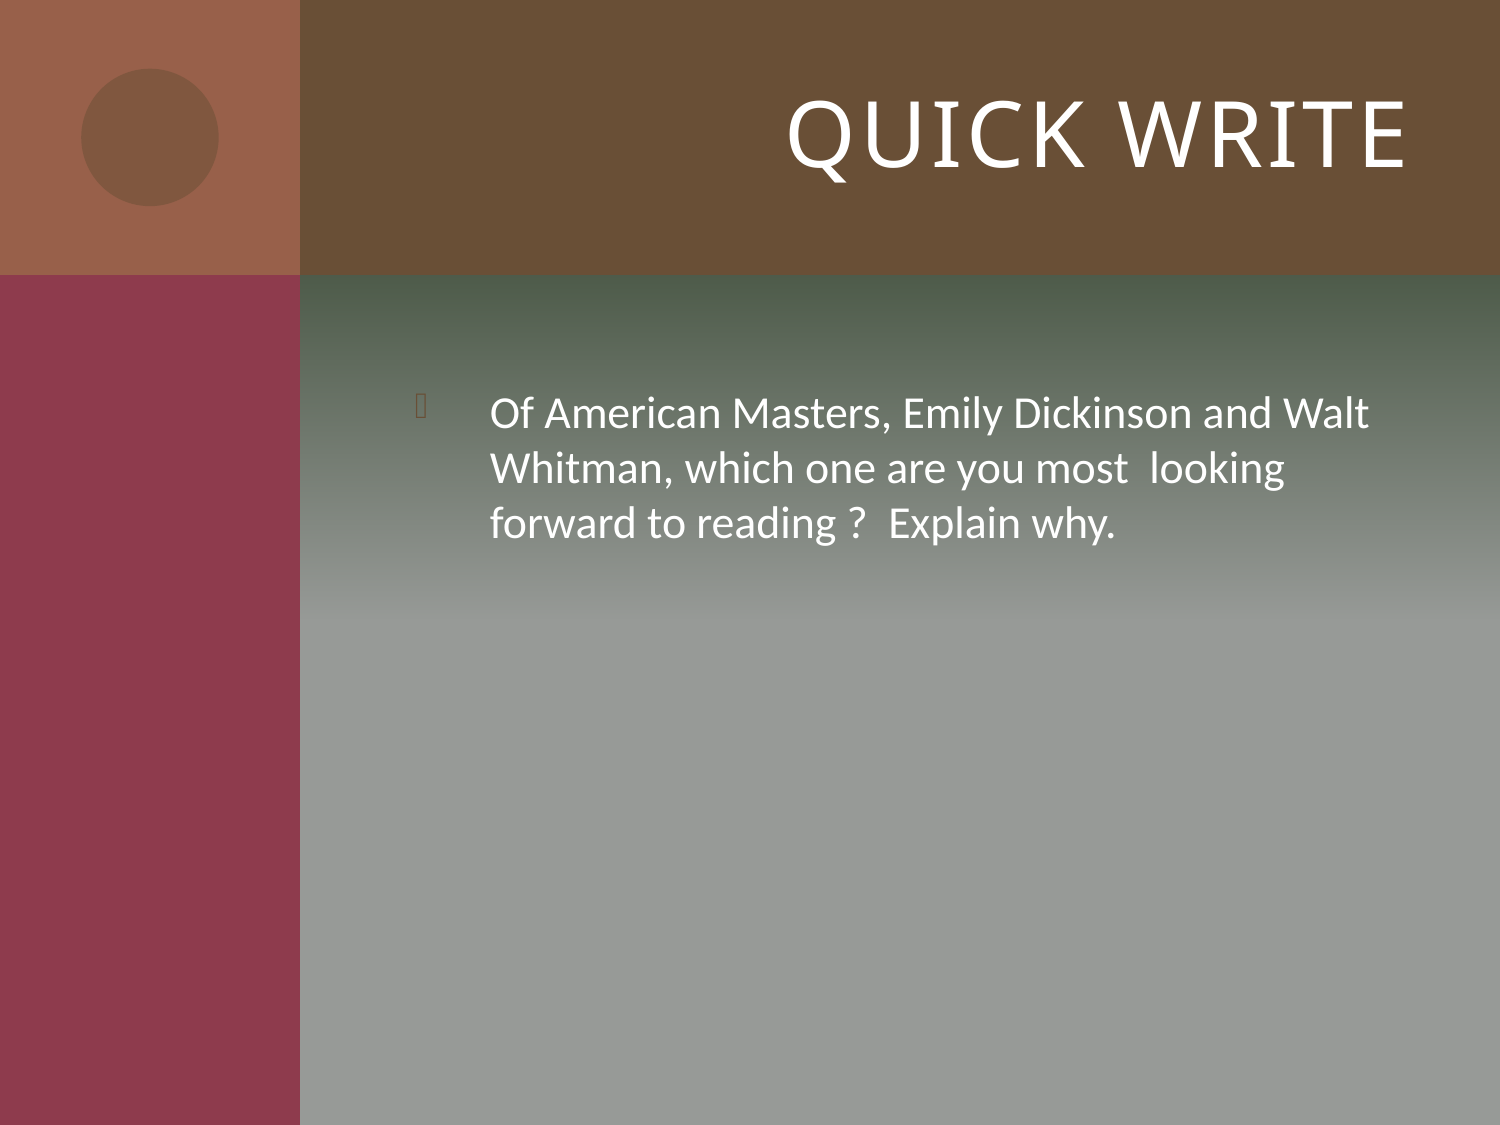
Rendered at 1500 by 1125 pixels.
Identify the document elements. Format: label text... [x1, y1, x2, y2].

title Quick Write [399, 37, 1425, 225]
list Of American Masters, Emily Dickinson and Walt Whitman, which one are you most looking forward to reading ? Explain why. [399, 375, 1425, 1005]
